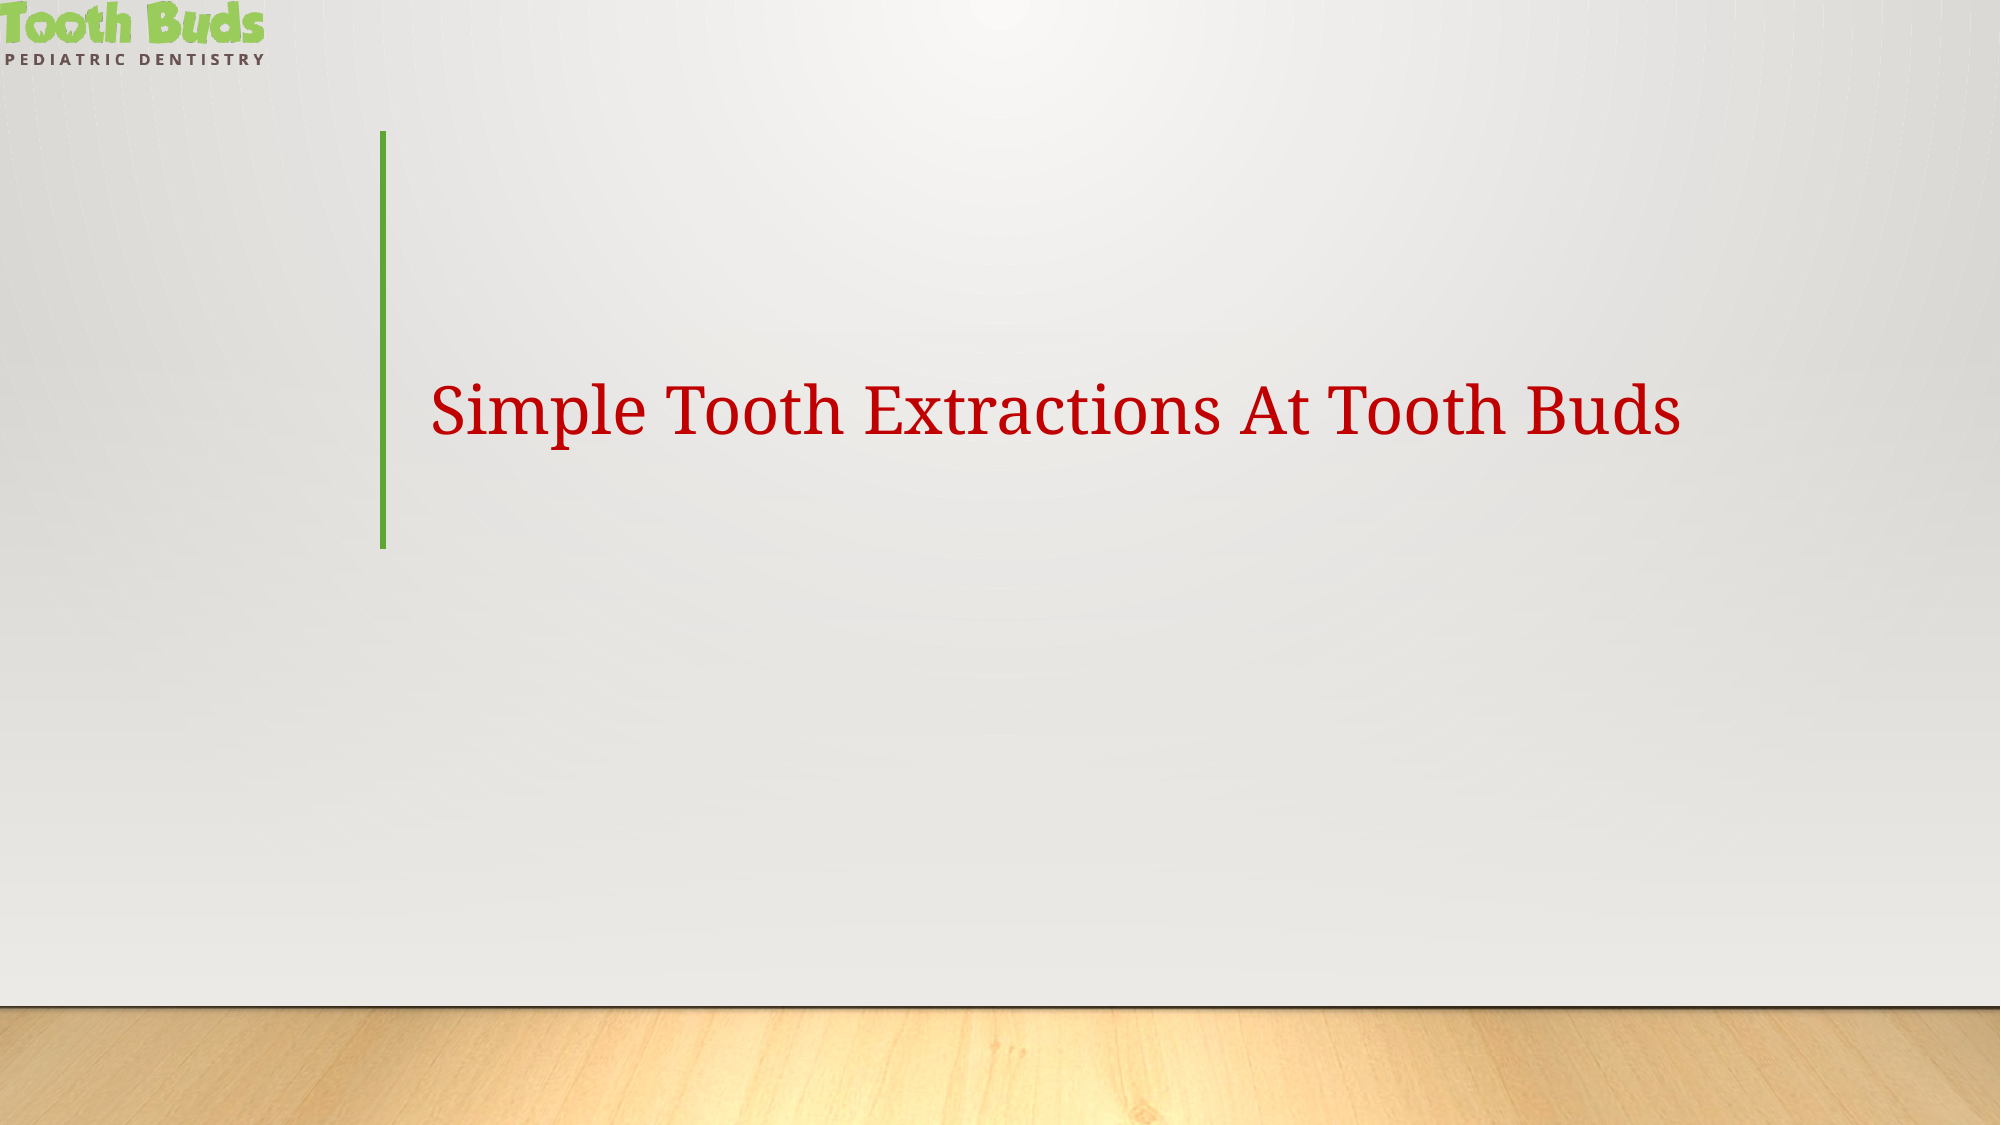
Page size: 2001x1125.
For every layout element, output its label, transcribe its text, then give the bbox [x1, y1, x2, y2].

picture [0, 1006, 2000, 1125]
title Simple Tooth Extractions At Tooth Buds [415, 250, 1985, 449]
picture [0, 0, 264, 65]
